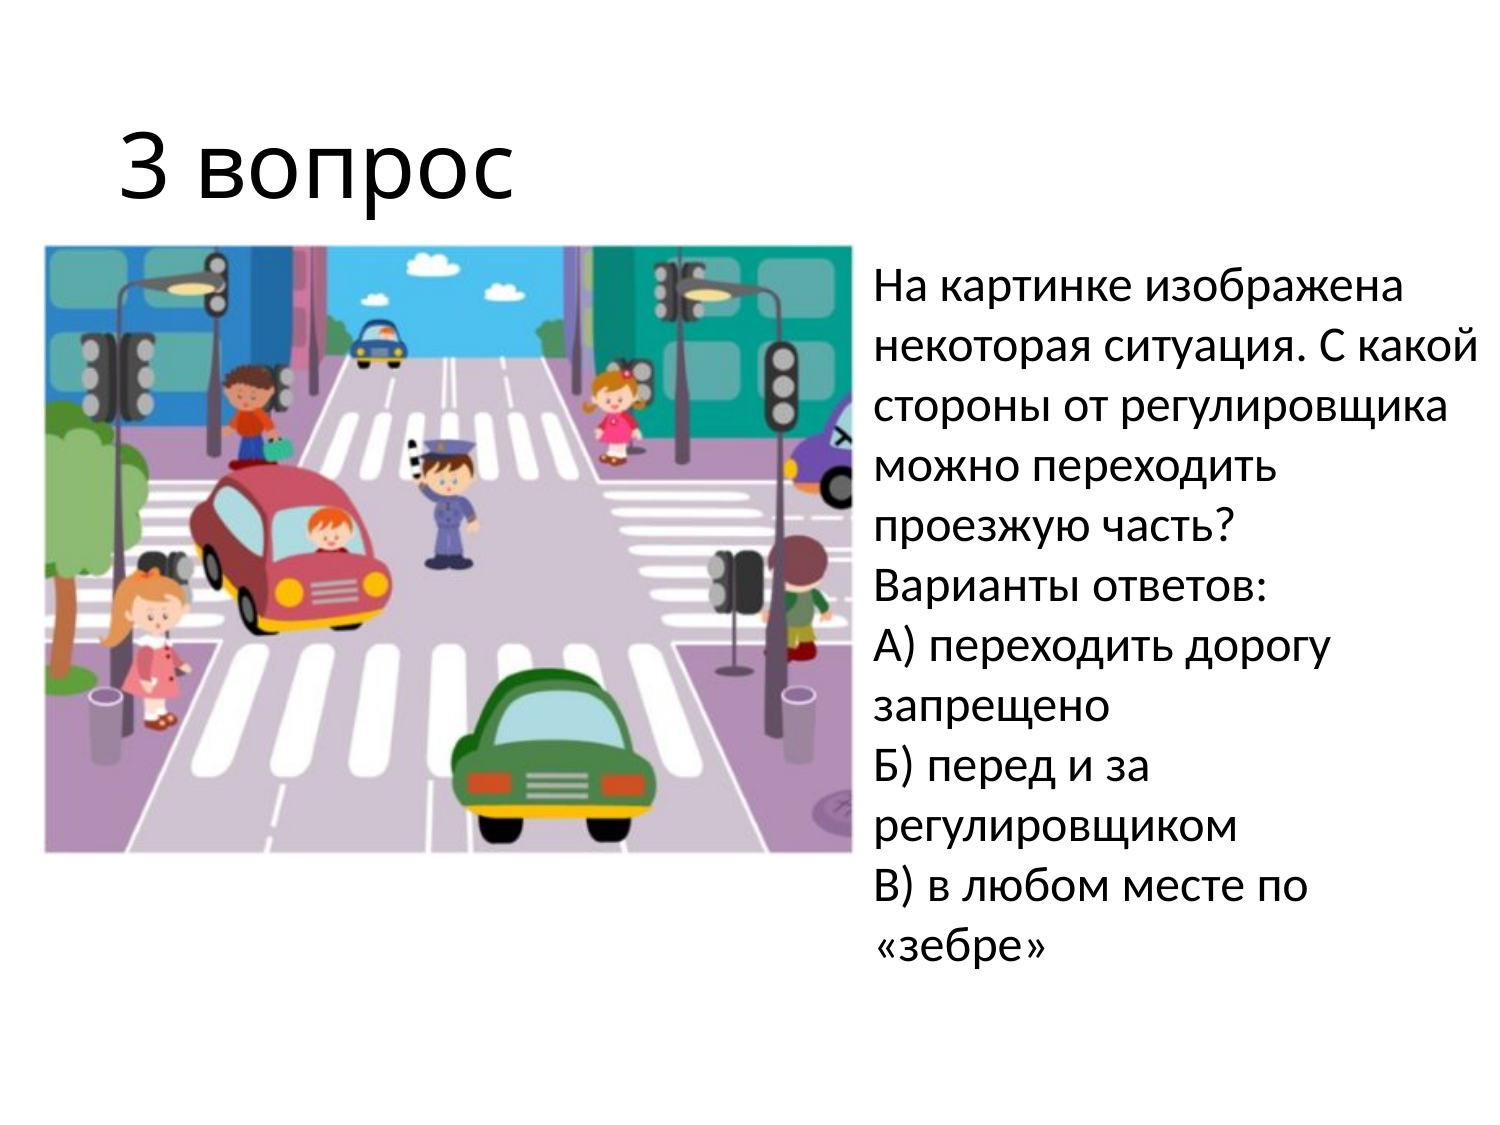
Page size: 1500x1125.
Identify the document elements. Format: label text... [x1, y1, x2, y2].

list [43, 244, 855, 856]
text_box На картинке изображена некоторая ситуация. С какой стороны от регулировщика можно переходить проезжую часть? Варианты ответов: А) переходить дорогу запрещено Б) перед и за регулировщиком В) в любом месте по «зебре» [858, 244, 1500, 979]
title 3 вопрос [103, 59, 1397, 278]
